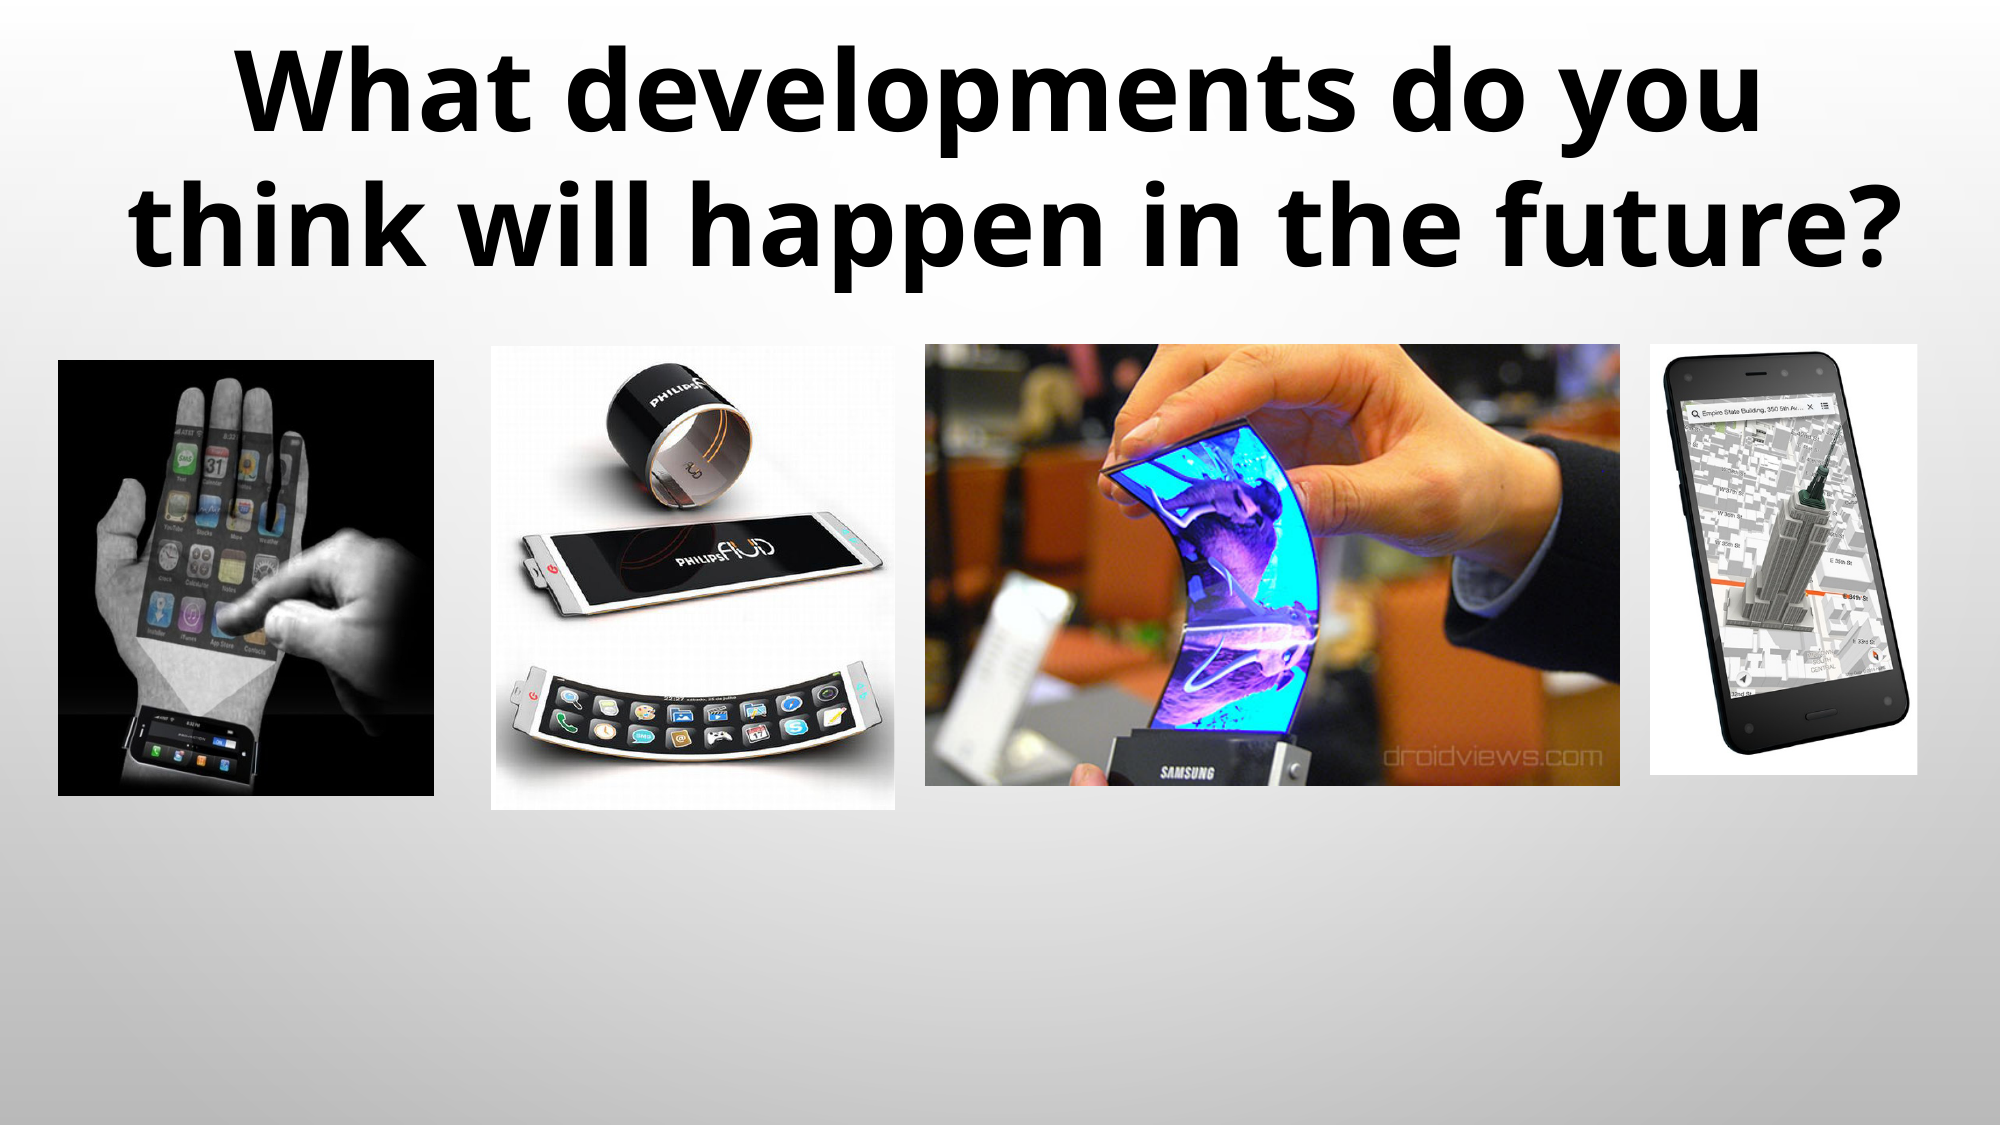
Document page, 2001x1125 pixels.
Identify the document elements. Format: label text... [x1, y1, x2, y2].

picture [0, 0, 2000, 1125]
text_box What developments do you think will happen in the future? [88, 11, 1944, 297]
